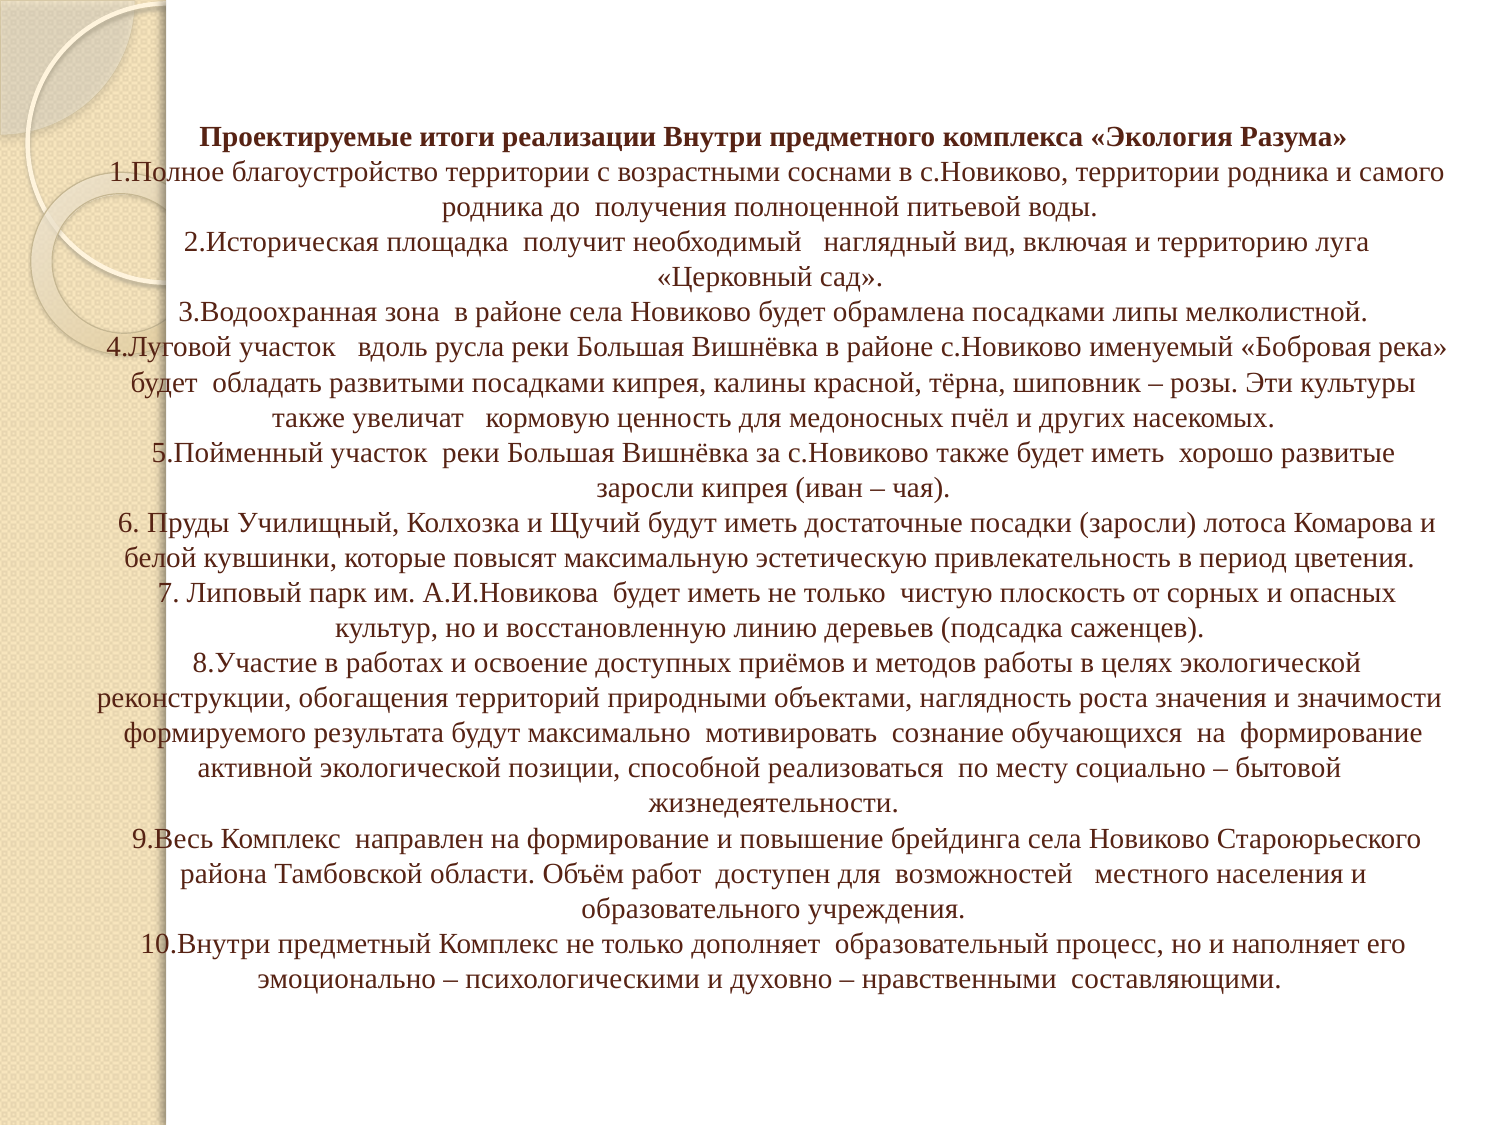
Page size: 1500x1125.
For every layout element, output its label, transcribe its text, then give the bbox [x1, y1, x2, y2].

title Проектируемые итоги реализации Внутри предметного комплекса «Экология Разума» 1.Полное благоустройство территории с возрастными соснами в с.Новиково, территории родника и самого родника до получения полноценной питьевой воды. 2.Историческая площадка получит необходимый наглядный вид, включая и территорию луга «Церковный сад». 3.Водоохранная зона в районе села Новиково будет обрамлена посадками липы мелколистной. 4.Луговой участок вдоль русла реки Большая Вишнёвка в районе с.Новиково именуемый «Бобровая река» будет обладать развитыми посадками кипрея, калины красной, тёрна, шиповник – розы. Эти культуры также увеличат кормовую ценность для медоносных пчёл и других насекомых. 5.Пойменный участок реки Большая Вишнёвка за с.Новиково также будет иметь хорошо развитые заросли кипрея (иван – чая). 6. Пруды Училищный, Колхозка и Щучий будут иметь достаточные посадки (заросли) лотоса Комарова и белой кувшинки, которые повысят максимальную эстетическую привлекательность в период цветения. 7. Липовый парк им. А.И.Новикова будет иметь не только чистую плоскость от сорных и опасных культур, но и восстановленную линию деревьев (подсадка саженцев). 8.Участие в работах и освоение доступных приёмов и методов работы в целях экологической реконструкции, обогащения территорий природными объектами, наглядность роста значения и значимости формируемого результата будут максимально мотивировать сознание обучающихся на формирование активной экологической позиции, способной реализоваться по месту социально – бытовой жизнедеятельности. 9.Весь Комплекс направлен на формирование и повышение брейдинга села Новиково Староюрьеского района Тамбовской области. Объём работ доступен для возможностей местного населения и образовательного учреждения. 10.Внутри предметный Комплекс не только дополняет образовательный процесс, но и наполняет его эмоционально – психологическими и духовно – нравственными составляющими. [82, 45, 1466, 1067]
